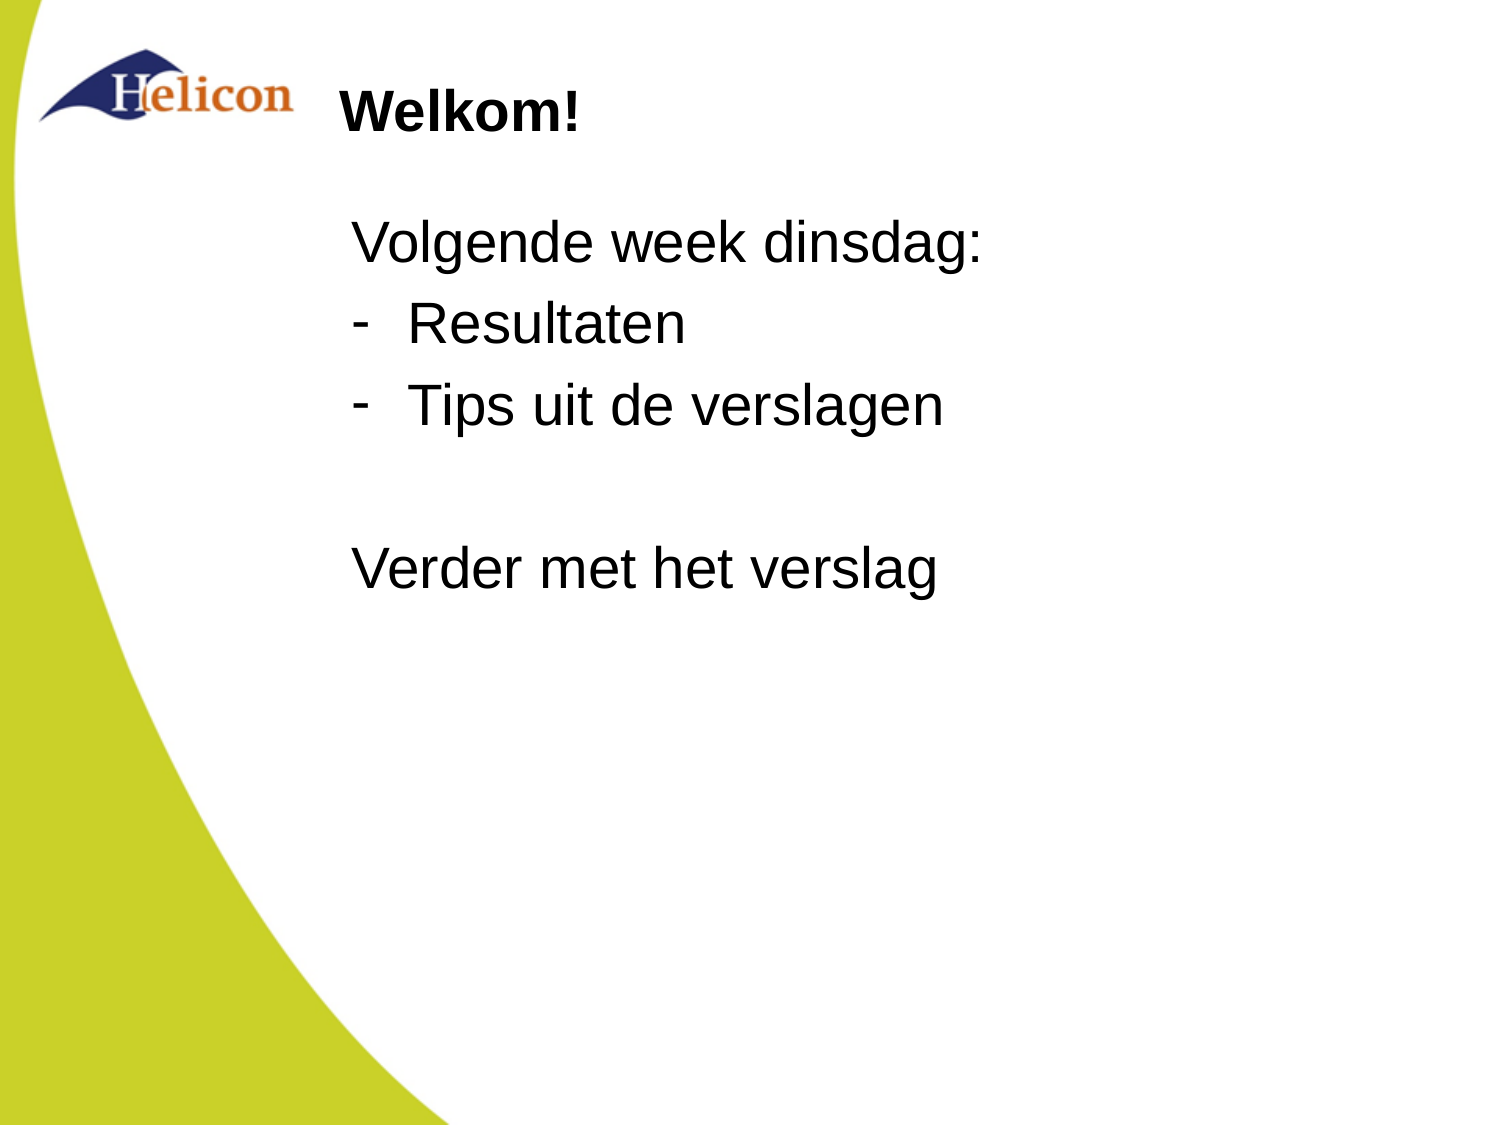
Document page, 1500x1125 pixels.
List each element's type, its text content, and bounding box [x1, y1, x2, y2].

title Welkom! [324, 54, 1415, 161]
list Volgende week dinsdag: Resultaten Tips uit de verslagen Verder met het verslag [336, 196, 1425, 1005]
picture [0, 0, 1500, 1125]
